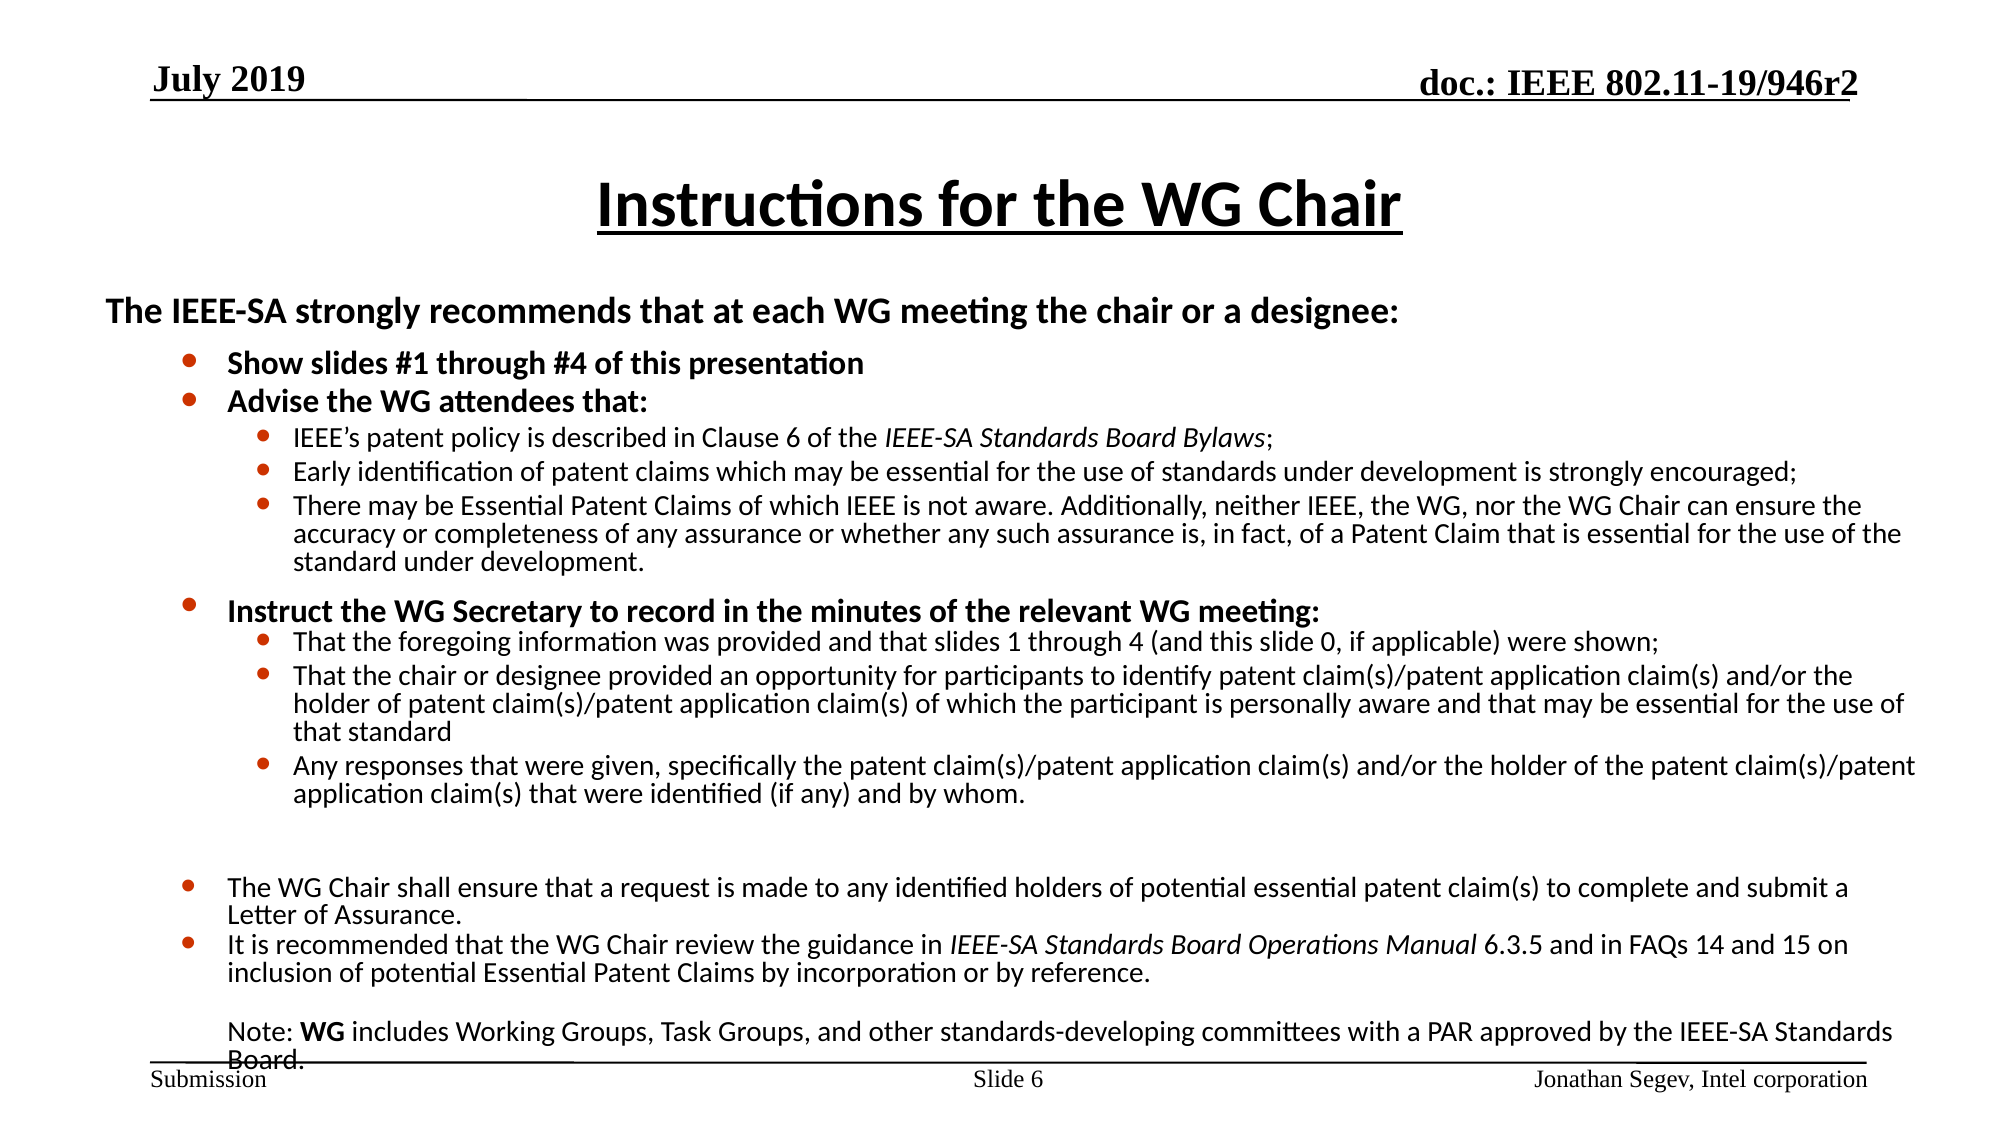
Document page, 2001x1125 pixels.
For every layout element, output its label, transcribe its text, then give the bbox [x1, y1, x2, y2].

title Instructions for the WG Chair [149, 112, 1850, 286]
slide_number Slide 6 [950, 1061, 1067, 1123]
list The IEEE-SA strongly recommends that at each WG meeting the chair or a designee: Show slides #1 through #4 of this presentation Advise the WG attendees that: IEEE’s patent policy is described in Clause 6 of the IEEE-SA Standards Board Bylaws; Early identification of patent claims which may be essential for the use of standards under development is strongly encouraged; There may be Essential Patent Claims of which IEEE is not aware. Additionally, neither IEEE, the WG, nor the WG Chair can ensure the accuracy or completeness of any assurance or whether any such assurance is, in fact, of a Patent Claim that is essential for the use of the standard under development. Instruct the WG Secretary to record in the minutes of the relevant WG meeting: That the foregoing information was provided and that slides 1 through 4 (and this slide 0, if applicable) were shown; That the chair or designee provided an opportunity for participants to identify patent claim(s)/patent application claim(s) and/or the holder of patent claim(s)/patent application claim(s) of which the participant is personally aware and that may be essential for the use of that standard Any responses that were given, specifically the patent claim(s)/patent application claim(s) and/or the holder of the patent claim(s)/patent application claim(s) that were identified (if any) and by whom. The WG Chair shall ensure that a request is made to any identified holders of potential essential patent claim(s) to complete and submit a Letter of Assurance. It is recommended that the WG Chair review the guidance in IEEE-SA Standards Board Operations Manual 6.3.5 and in FAQs 14 and 15 on inclusion of potential Essential Patent Claims by incorporation or by reference. Note: WG includes Working Groups, Task Groups, and other standards-developing committees with a PAR approved by the IEEE-SA Standards Board. [90, 286, 1934, 1000]
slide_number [152, 54, 563, 100]
footer Jonathan Segev, Intel corporation [1171, 1061, 1869, 1093]
